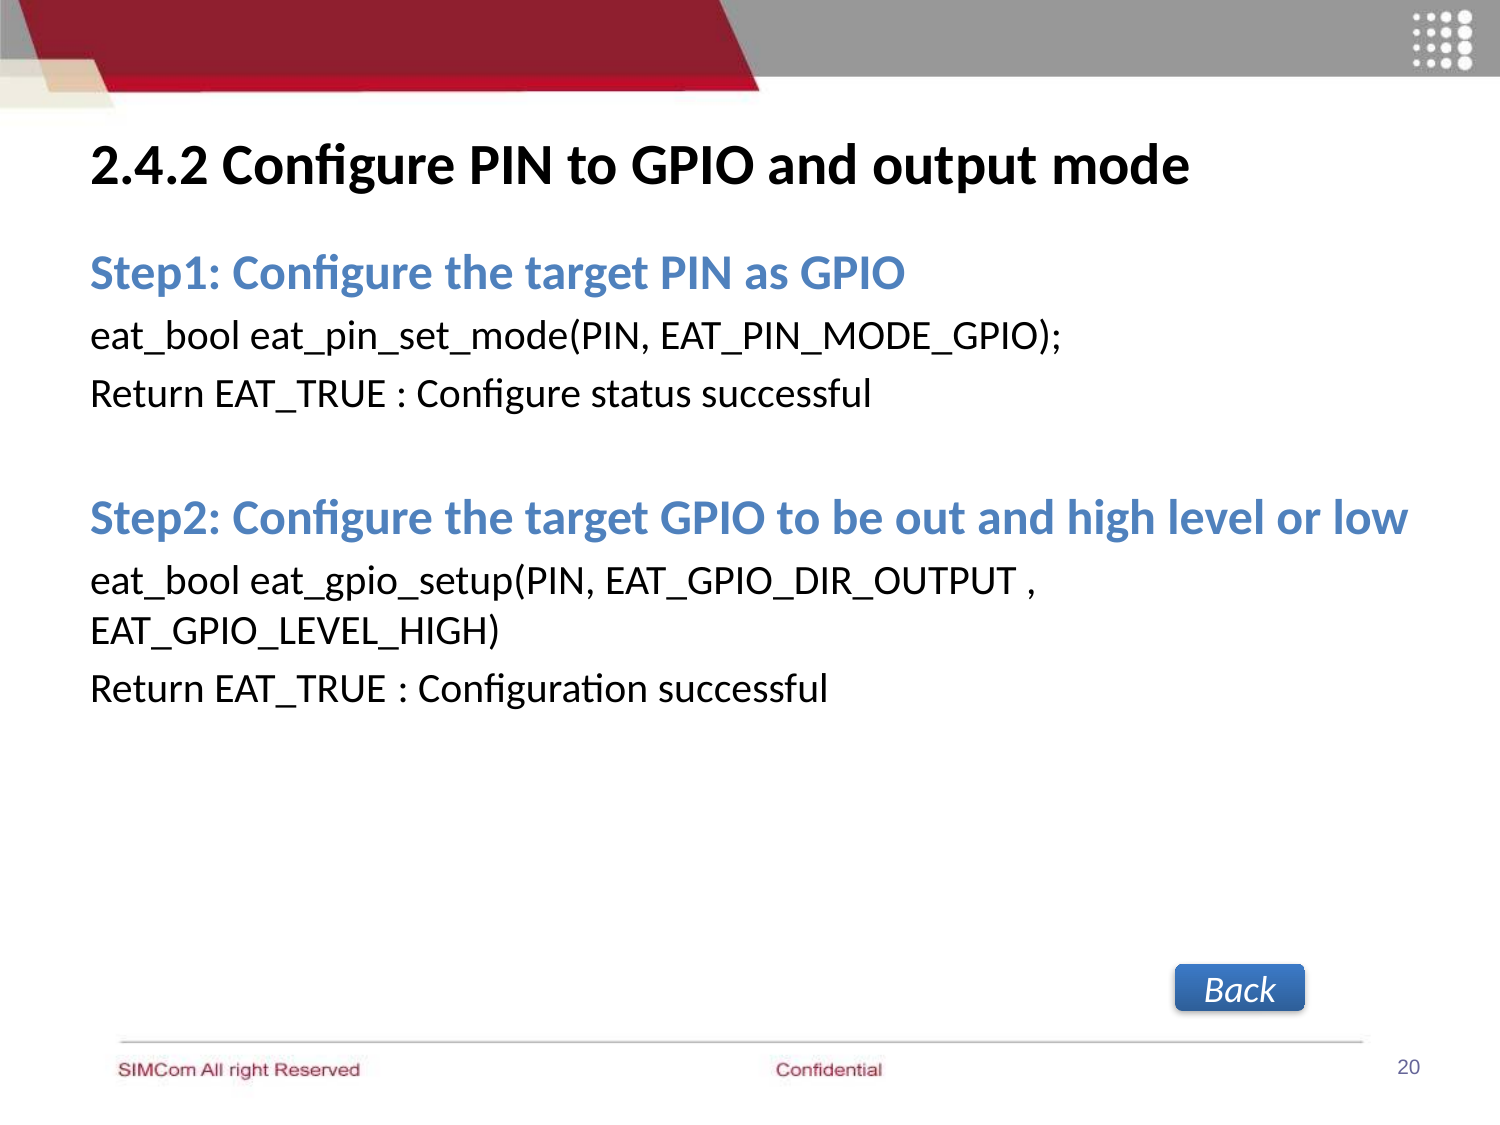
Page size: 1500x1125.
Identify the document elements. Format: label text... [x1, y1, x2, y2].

title 2.4.2 Configure PIN to GPIO and output mode [74, 89, 1426, 231]
list Step1: Configure the target PIN as GPIO eat_bool eat_pin_set_mode(PIN, EAT_PIN_MODE_GPIO); Return EAT_TRUE : Configure status successful Step2: Configure the target GPIO to be out and high level or low eat_bool eat_gpio_setup(PIN, EAT_GPIO_DIR_OUTPUT , EAT_GPIO_LEVEL_HIGH) Return EAT_TRUE : Configuration successful [74, 231, 1426, 1036]
picture [0, 0, 1500, 1125]
text_box Back [1175, 964, 1306, 1012]
